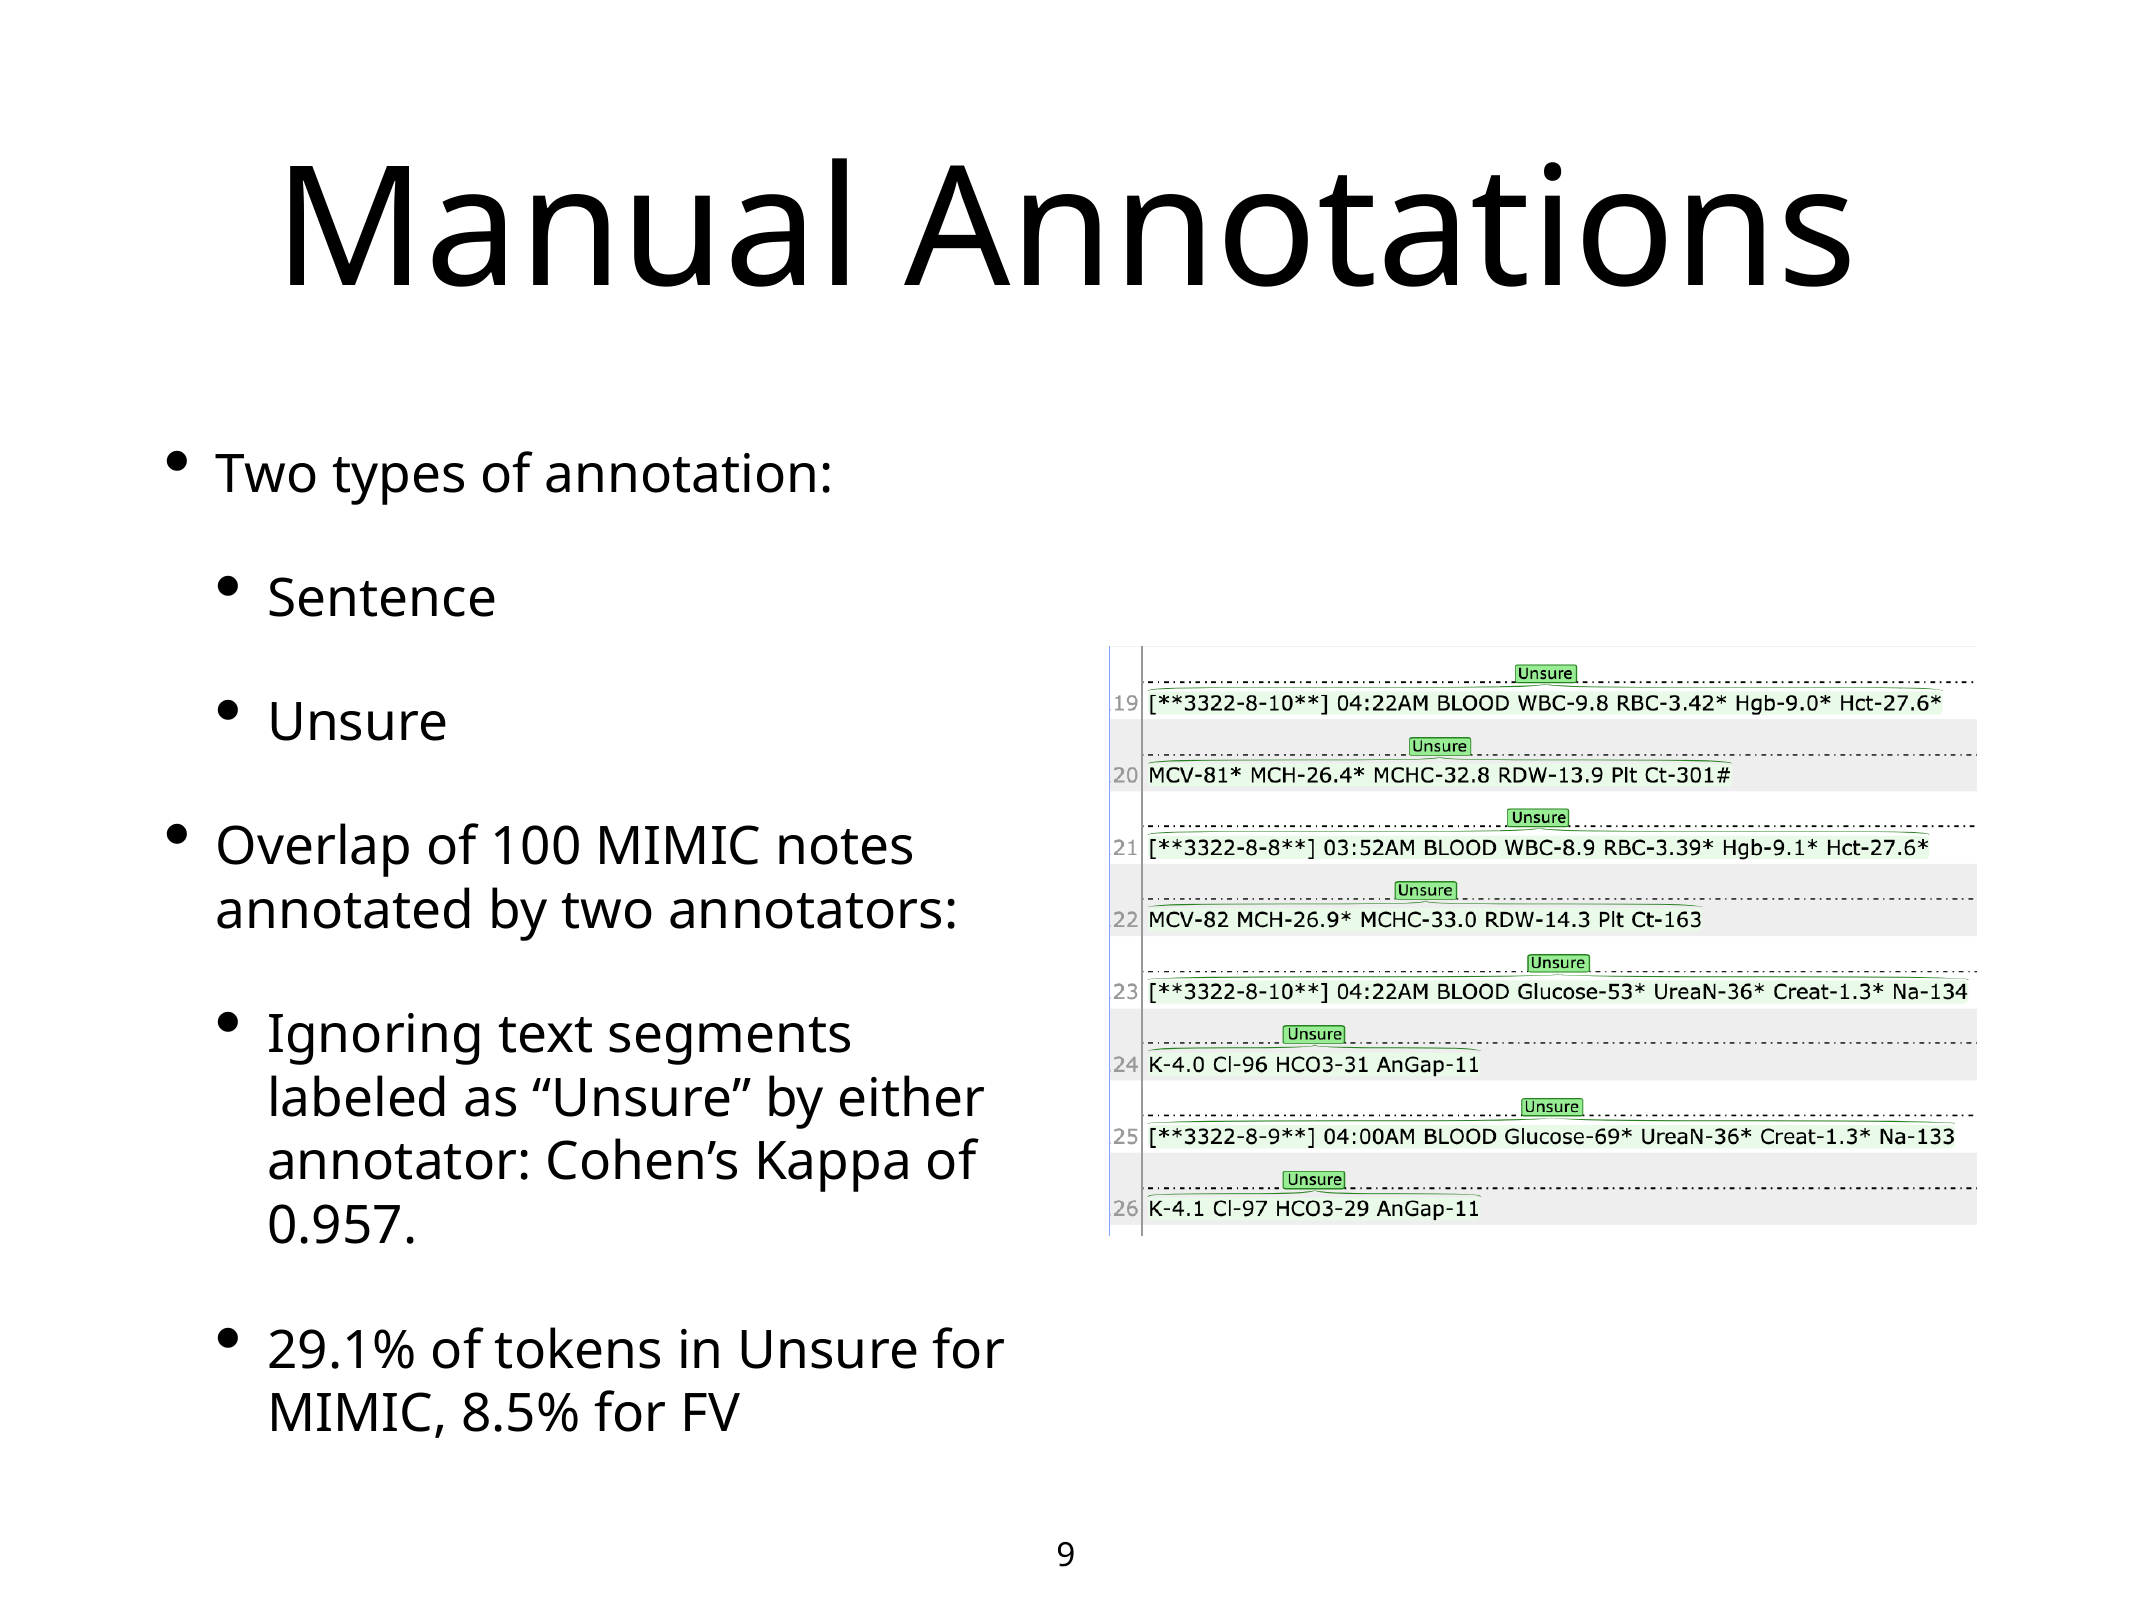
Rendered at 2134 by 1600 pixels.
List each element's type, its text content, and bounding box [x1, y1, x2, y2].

picture [1101, 645, 1978, 1236]
list Two types of annotation: Sentence Unsure Overlap of 100 MIMIC notes annotated by two annotators: Ignoring text segments labeled as “Unsure” by either annotator: Cohen’s Kappa of 0.957. 29.1% of tokens in Unsure for MIMIC, 8.5% for FV [155, 424, 1032, 1457]
title Manual Annotations [155, 41, 1978, 397]
slide_number 9 [1046, 1524, 1086, 1582]
